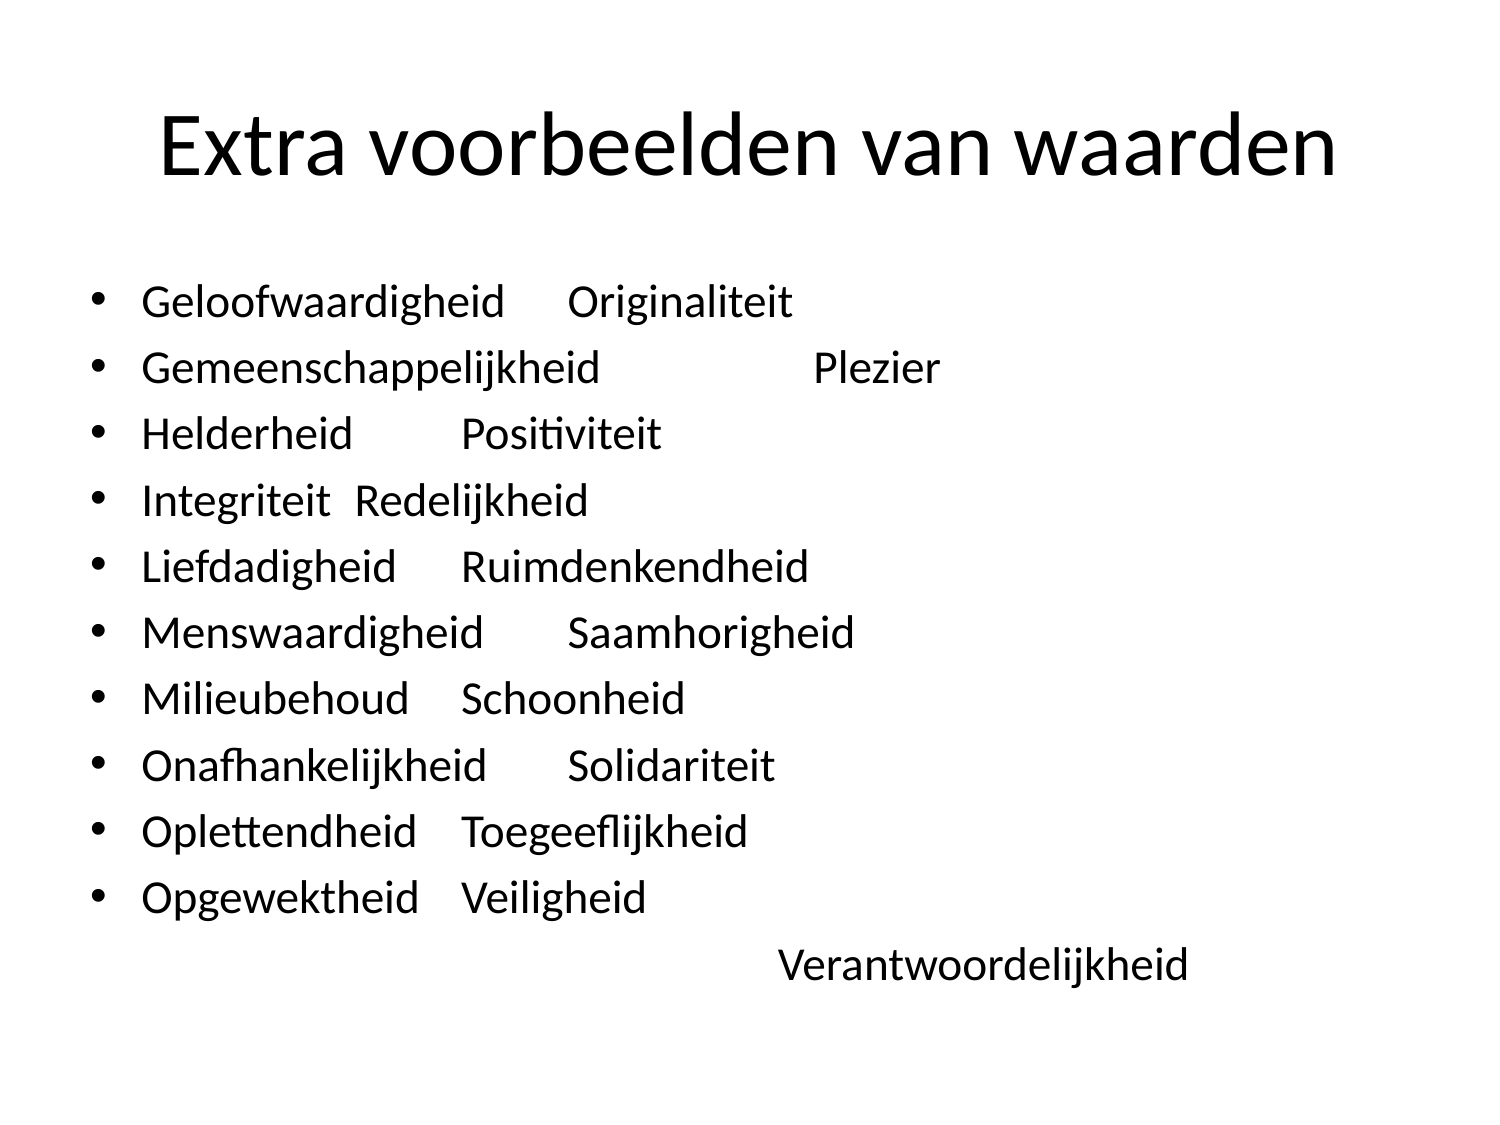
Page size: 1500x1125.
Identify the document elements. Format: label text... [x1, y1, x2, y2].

list Geloofwaardigheid Originaliteit Gemeenschappelijkheid Plezier Helderheid Positiviteit Integriteit Redelijkheid Liefdadigheid Ruimdenkendheid Menswaardigheid Saamhorigheid Milieubehoud Schoonheid Onafhankelijkheid Solidariteit Oplettendheid Toegeeflijkheid Opgewektheid Veiligheid Verantwoordelijkheid [75, 262, 1425, 1005]
title Extra voorbeelden van waarden [75, 45, 1425, 233]
